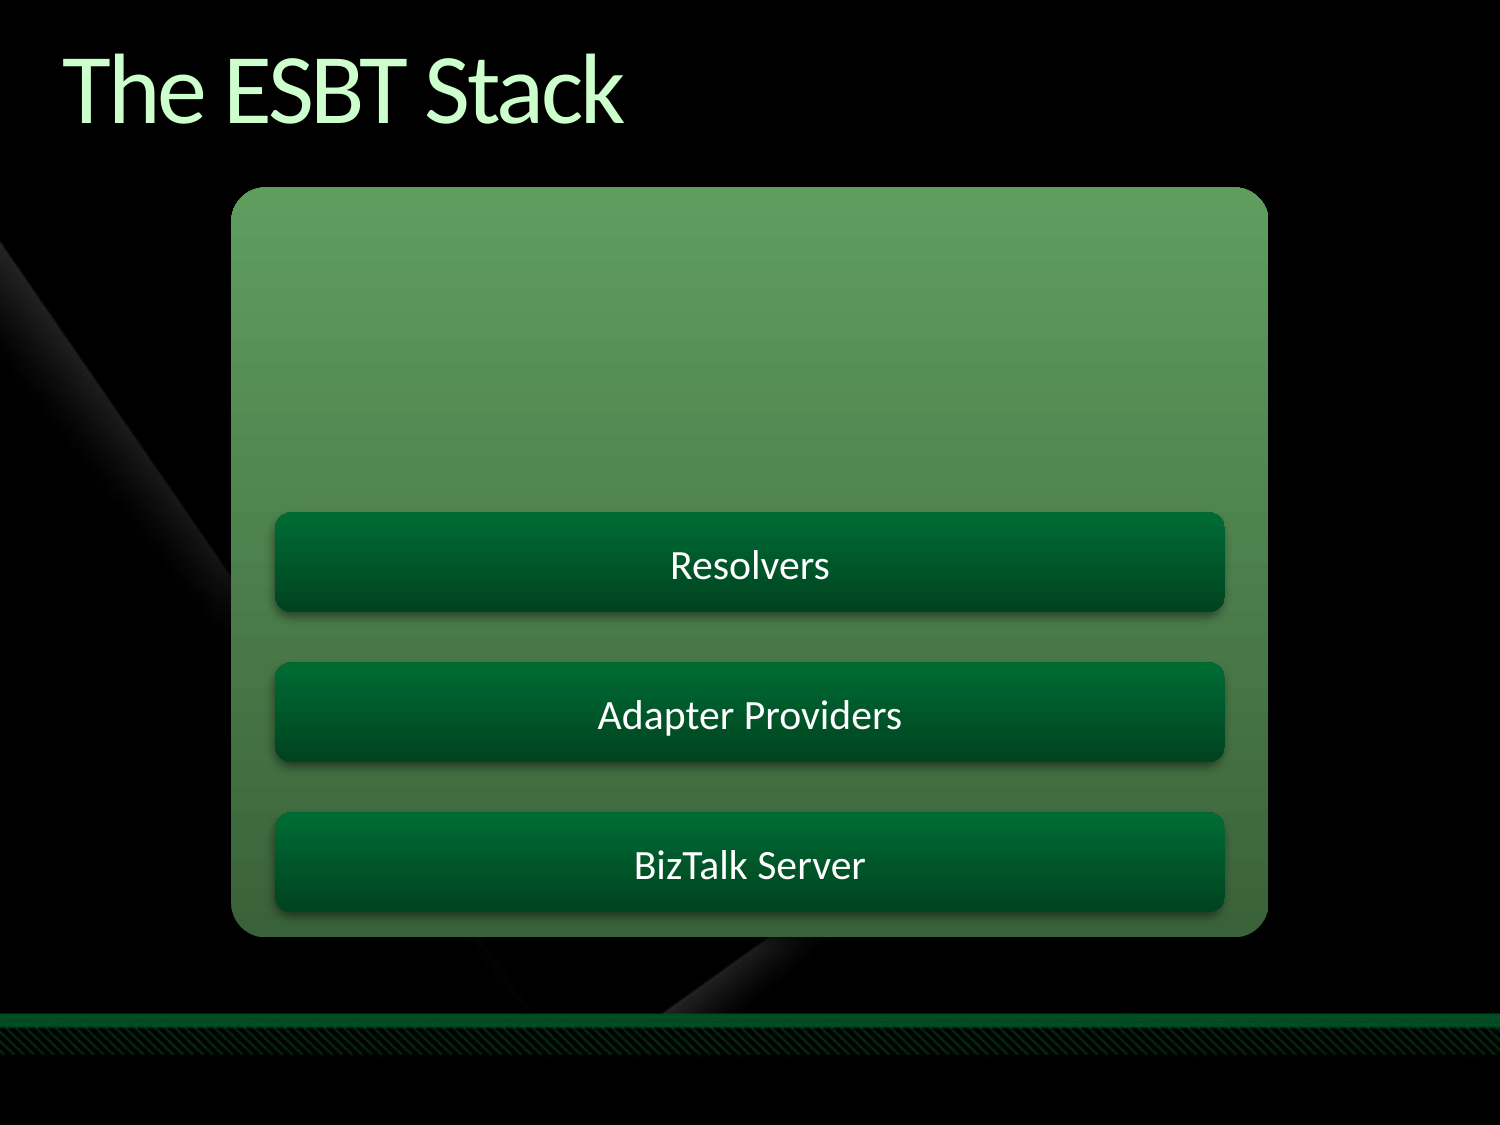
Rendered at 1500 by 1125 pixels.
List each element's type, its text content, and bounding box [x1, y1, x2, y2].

text_box [231, 187, 1269, 938]
text_box Resolvers [275, 512, 1226, 613]
text_box Adapter Providers [275, 662, 1226, 763]
text_box BizTalk Server [275, 812, 1226, 913]
title The ESBT Stack [62, 37, 1438, 147]
picture [0, 0, 1500, 1125]
